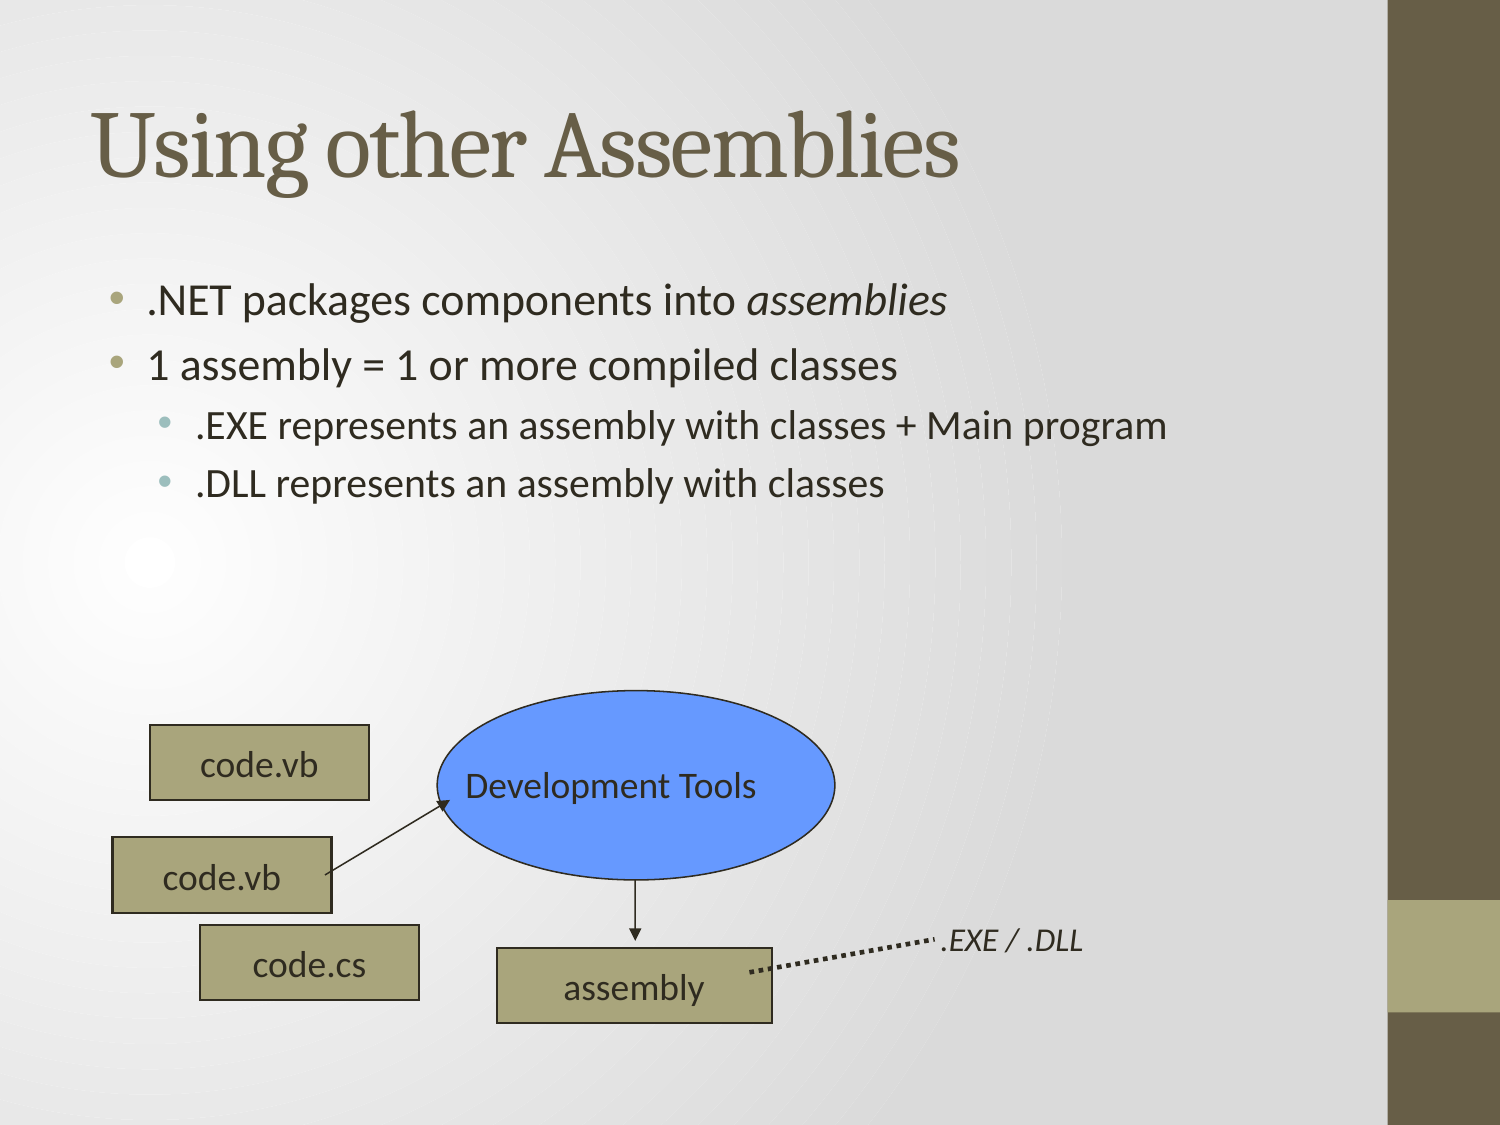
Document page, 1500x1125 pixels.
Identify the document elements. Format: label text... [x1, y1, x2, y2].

text_box code.cs [200, 924, 419, 1001]
text_box [830, 764, 835, 807]
text_box [628, 879, 642, 941]
text_box code.vb [112, 837, 332, 913]
text_box assembly [496, 948, 772, 1024]
text_box [444, 802, 826, 880]
text_box code.vb [150, 724, 369, 801]
text_box .EXE / .DLL [925, 910, 1143, 966]
text_box Development Tools [450, 753, 830, 814]
list .NET packages components into assemblies 1 assembly = 1 or more compiled classes .EXE represents an assembly with classes + Main program .DLL represents an assembly with classes [75, 262, 1325, 1050]
text_box [437, 690, 823, 800]
text_box [324, 799, 451, 876]
title Using other Assemblies [75, 45, 1325, 233]
